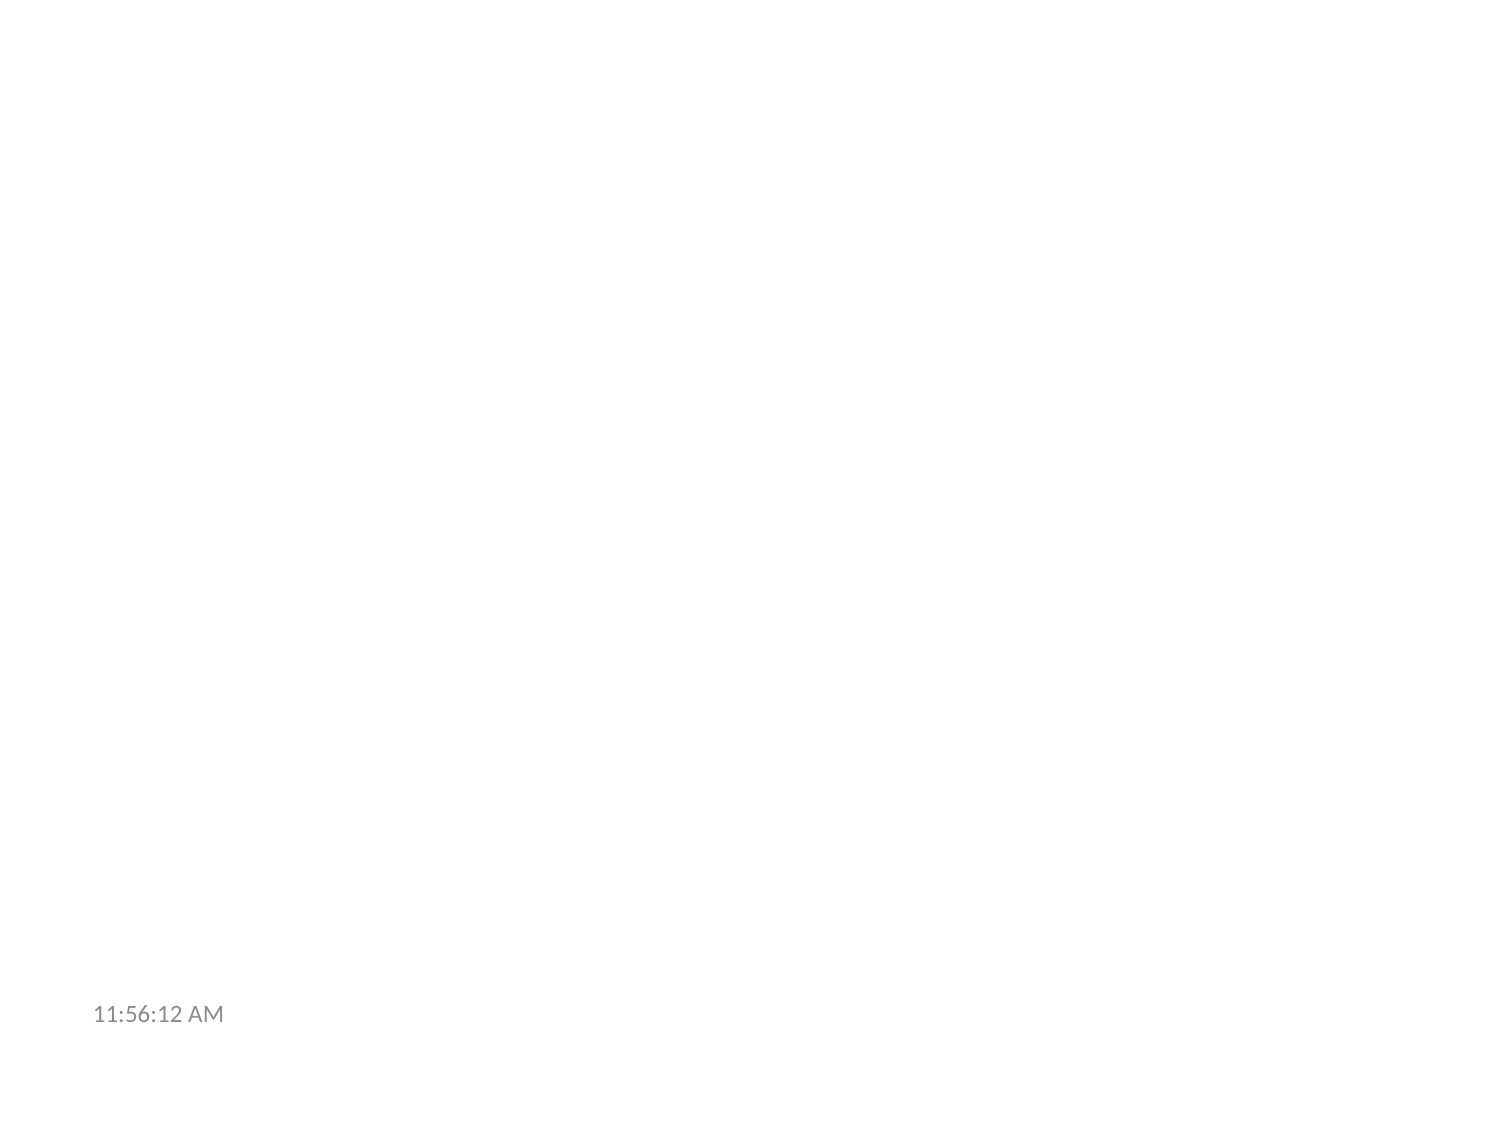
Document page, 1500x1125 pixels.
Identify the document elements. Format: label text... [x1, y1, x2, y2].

text_box 3:35:09 PM [77, 982, 428, 1043]
